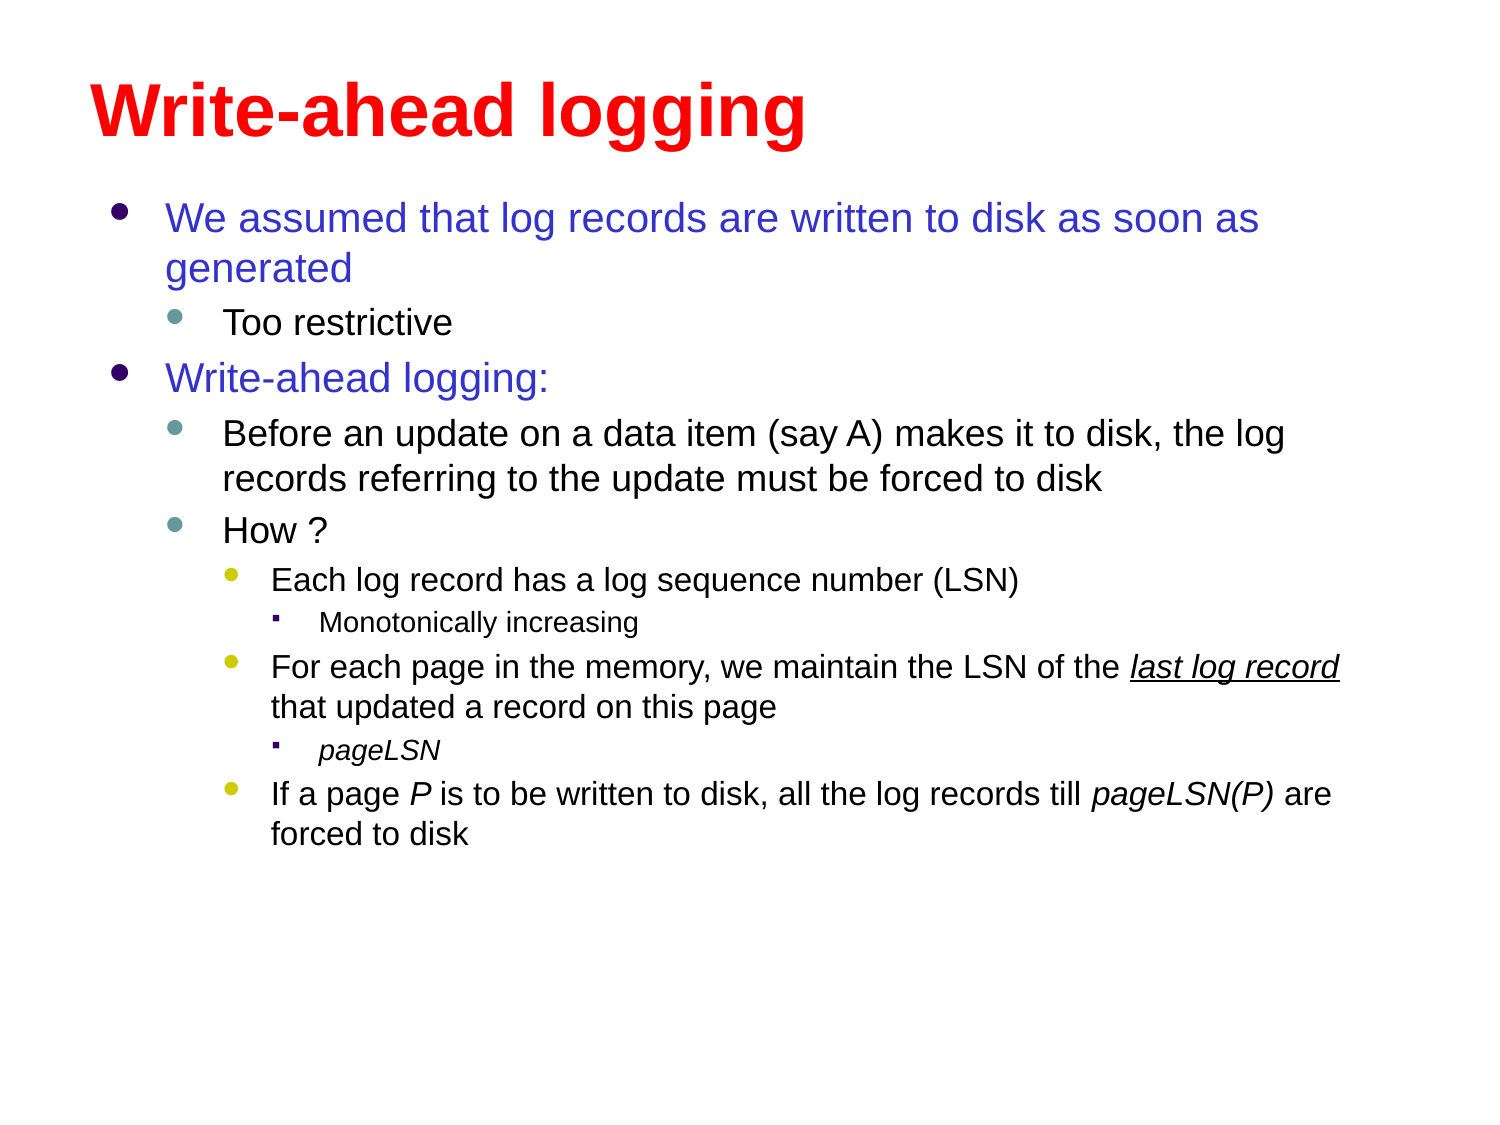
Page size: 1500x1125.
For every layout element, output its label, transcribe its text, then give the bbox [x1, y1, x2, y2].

title Write-ahead logging [74, 19, 1313, 160]
list We assumed that log records are written to disk as soon as generated Too restrictive Write-ahead logging: Before an update on a data item (say A) makes it to disk, the log records referring to the update must be forced to disk How ? Each log record has a log sequence number (LSN) Monotonically increasing For each page in the memory, we maintain the LSN of the last log record that updated a record on this page pageLSN If a page P is to be written to disk, all the log records till pageLSN(P) are forced to disk [93, 182, 1415, 1060]
